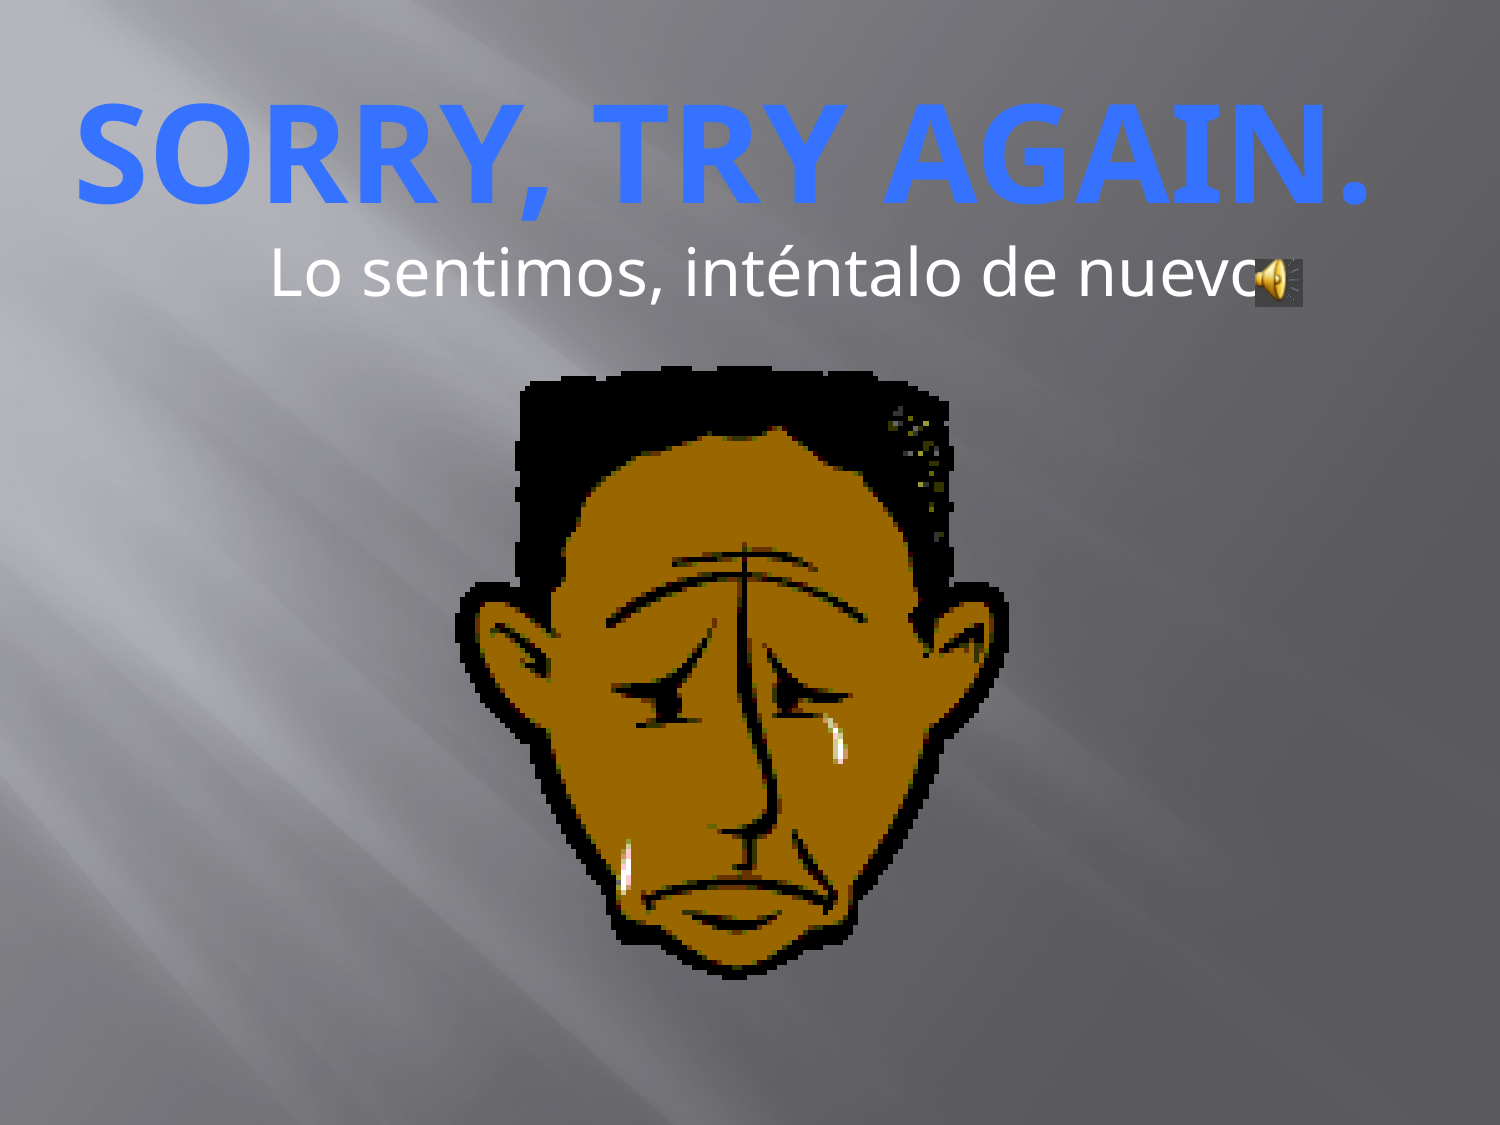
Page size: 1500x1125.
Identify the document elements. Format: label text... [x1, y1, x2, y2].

picture [409, 351, 1055, 997]
text_box Sorry, try again. [57, 58, 1427, 239]
text_box Lo sentimos, inténtalo de nuevo [254, 222, 1287, 318]
picture [1253, 257, 1305, 309]
